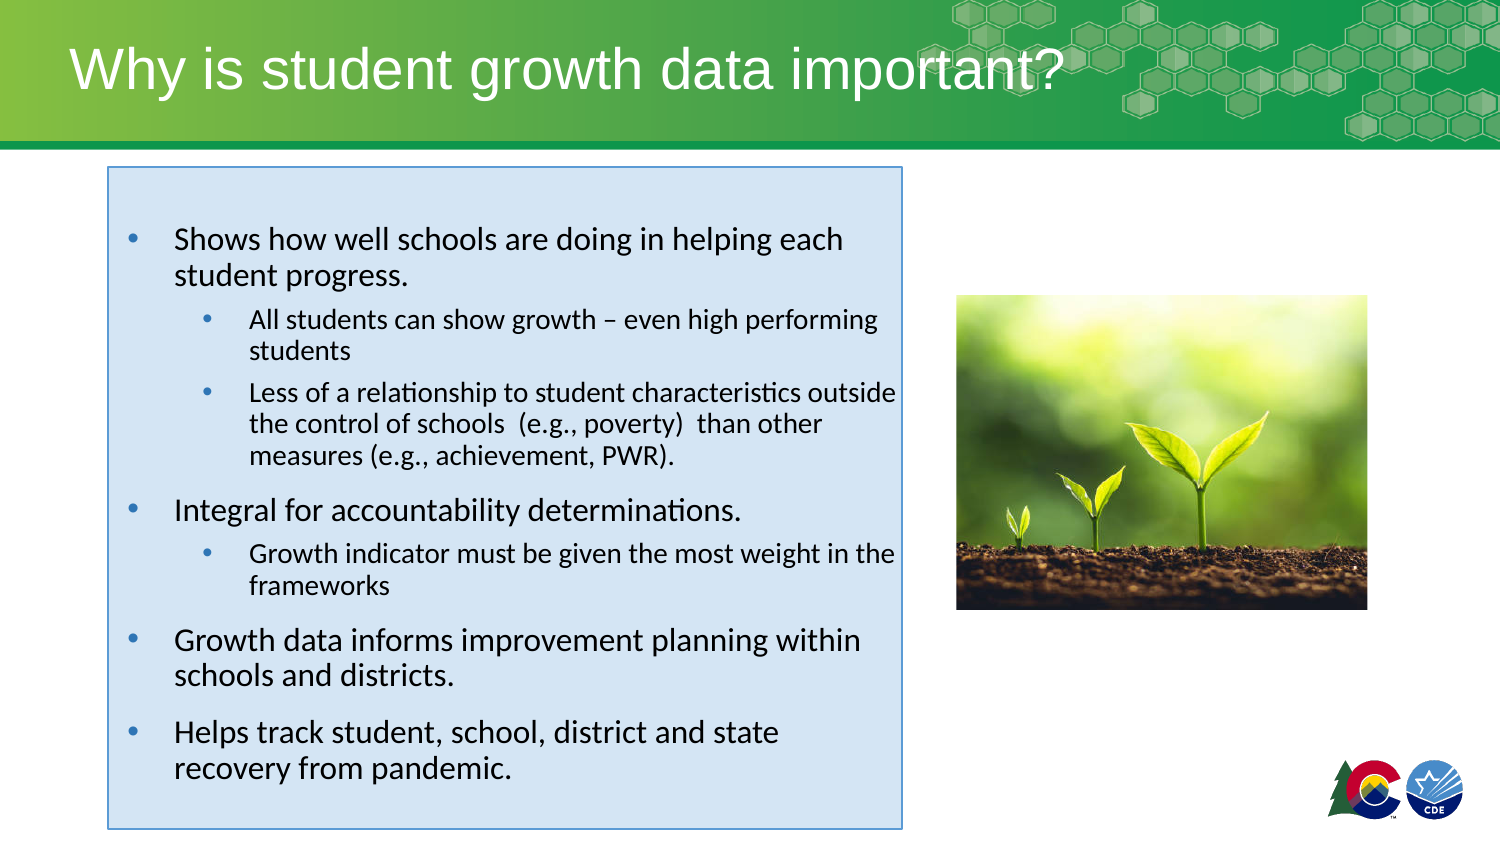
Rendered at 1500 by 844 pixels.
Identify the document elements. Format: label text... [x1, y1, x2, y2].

title Why is student growth data important? [69, 26, 1233, 102]
picture [0, 0, 1500, 150]
picture [956, 295, 1368, 611]
picture [1327, 759, 1463, 820]
list Shows how well schools are doing in helping each student progress. All students can show growth – even high performing students Less of a relationship to student characteristics outside the control of schools (e.g., poverty) than other measures (e.g., achievement, PWR). Integral for accountability determinations. Growth indicator must be given the most weight in the frameworks Growth data informs improvement planning within schools and districts. Helps track student, school, district and state recovery from pandemic. [108, 167, 903, 829]
